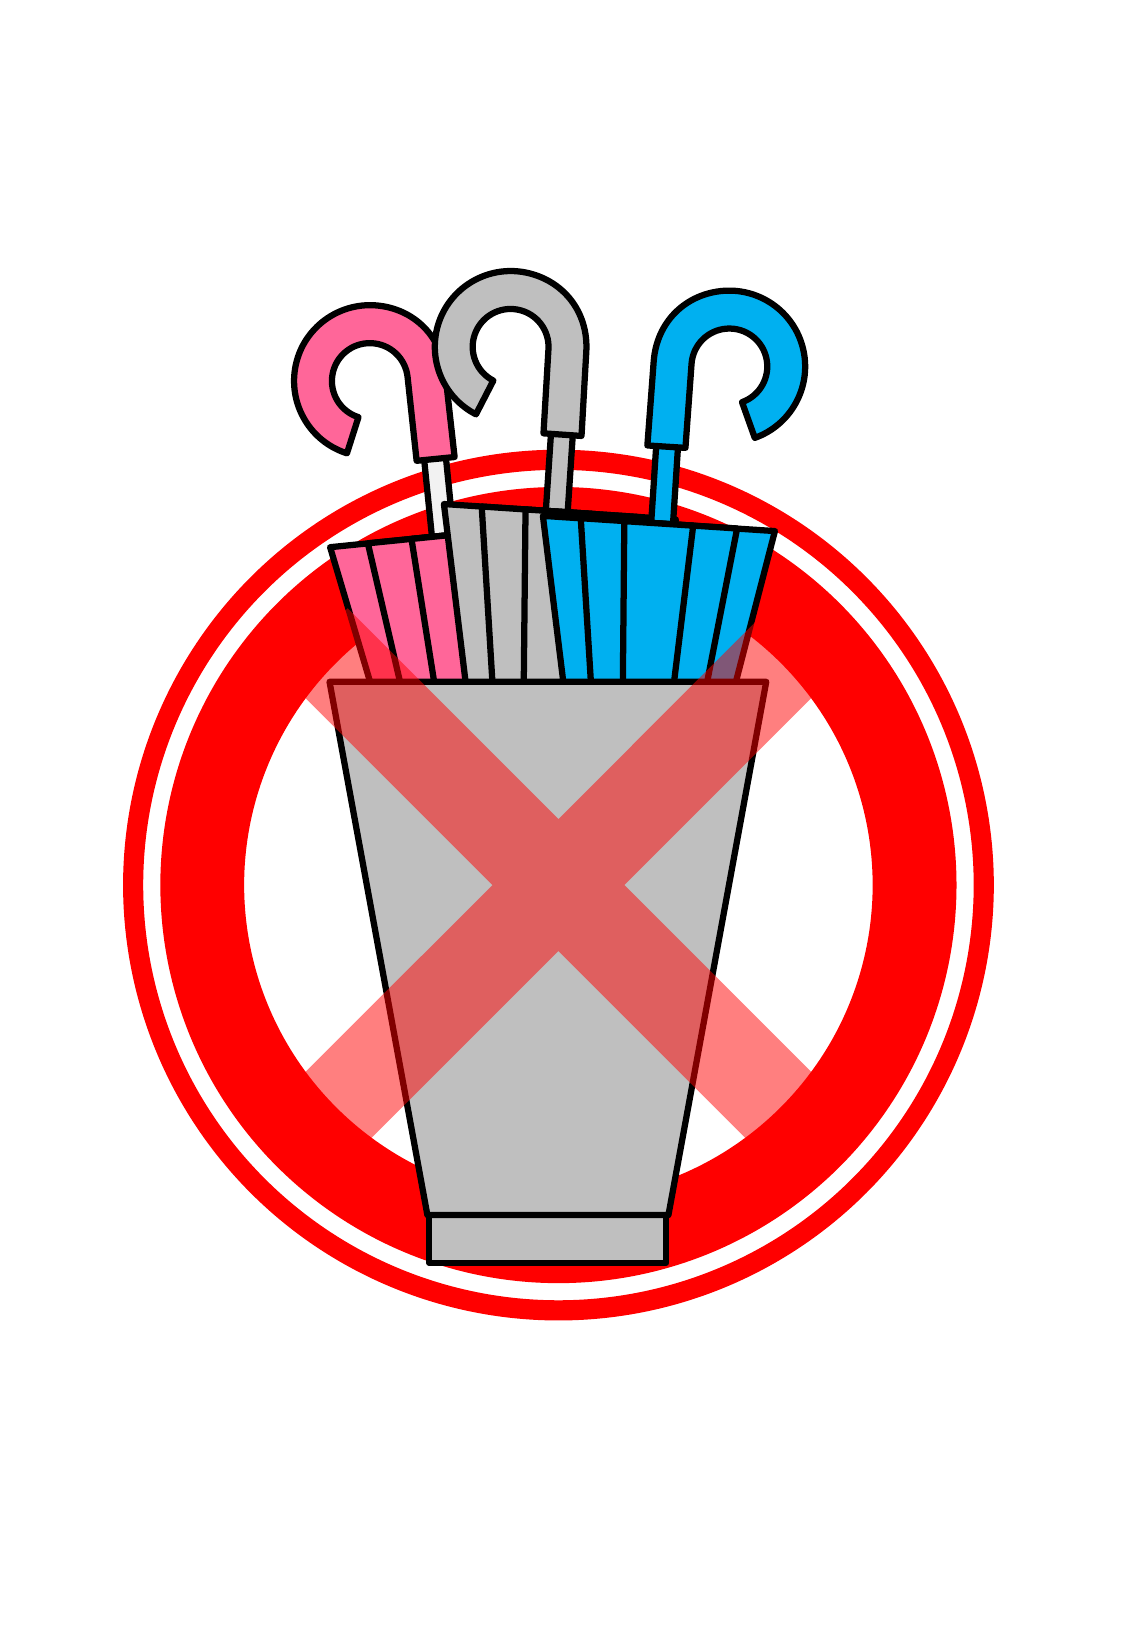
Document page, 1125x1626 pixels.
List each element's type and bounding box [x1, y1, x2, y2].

text_box [89, 273, 1028, 1355]
